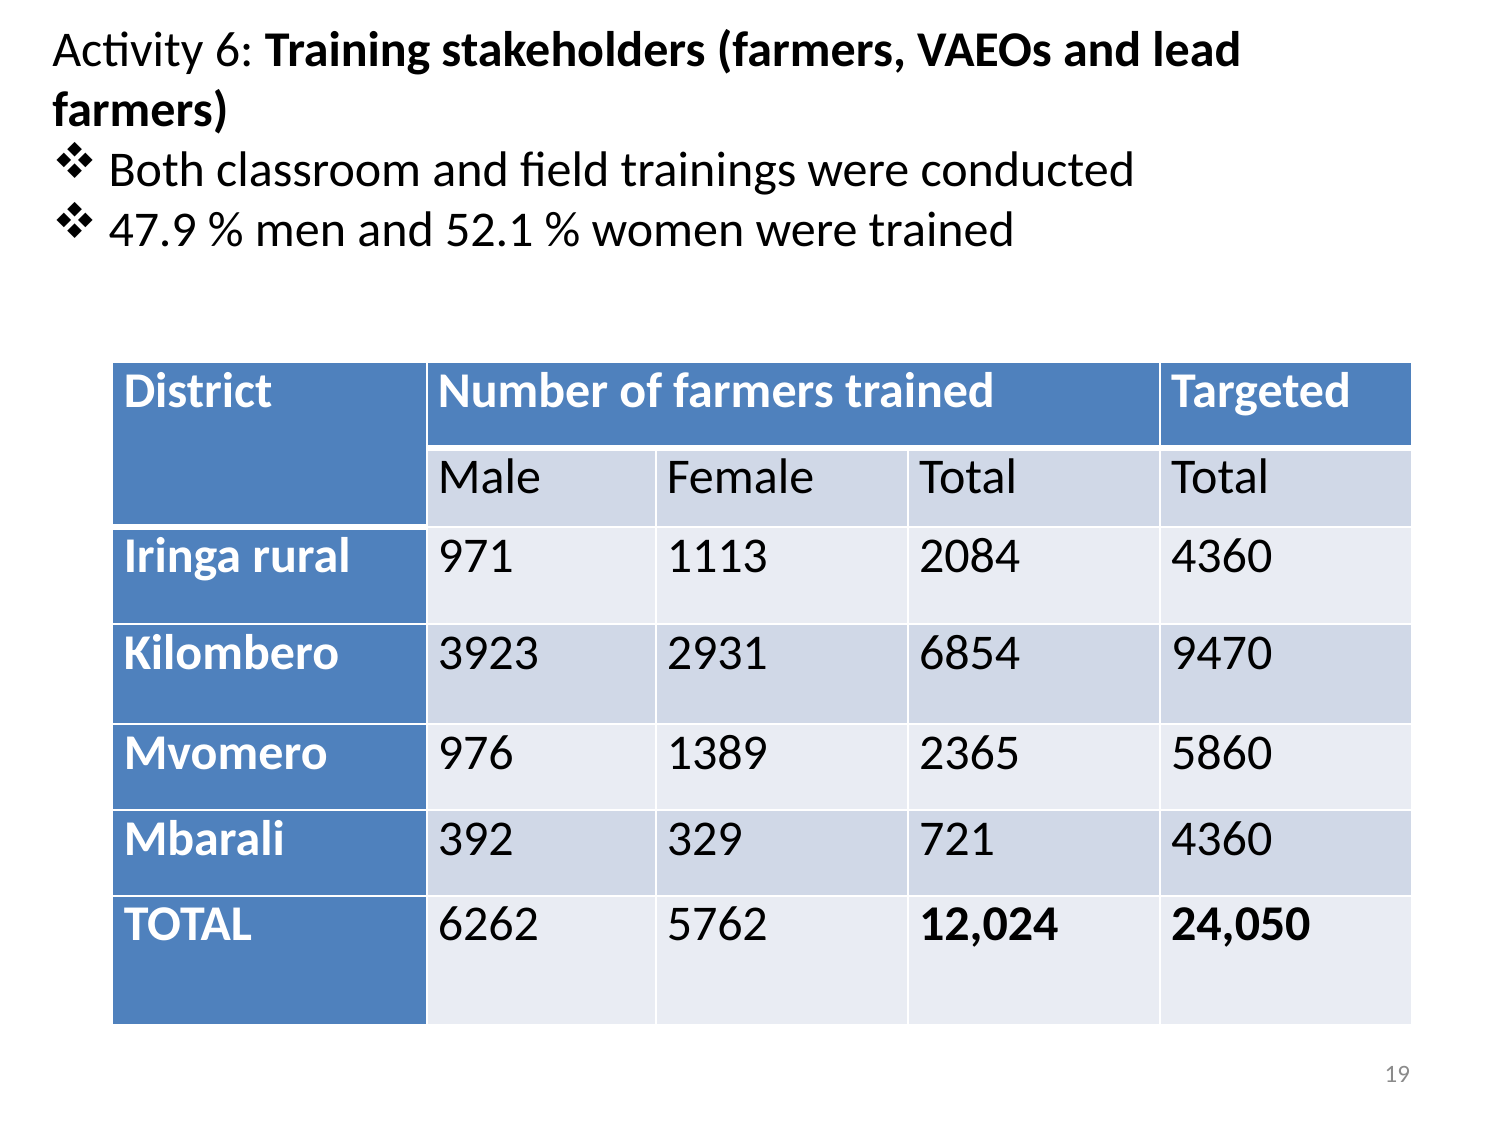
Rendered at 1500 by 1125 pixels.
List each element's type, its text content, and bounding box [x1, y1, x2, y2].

table_cell Total [909, 451, 1159, 526]
table_cell TOTAL [113, 897, 426, 1024]
table_cell 392 [428, 811, 655, 895]
table_cell 2931 [657, 625, 907, 723]
table_cell 2365 [909, 725, 1159, 809]
table_cell 5762 [657, 897, 907, 1024]
table_cell 721 [909, 811, 1159, 895]
slide_number 19 [1074, 1042, 1425, 1103]
table_cell Female [657, 451, 907, 526]
table_cell 24,050 [1161, 897, 1411, 1024]
table_cell 329 [657, 811, 907, 895]
table_header Number of farmers trained [428, 363, 1159, 445]
table_cell 2084 [909, 528, 1159, 623]
table_cell 12,024 [909, 897, 1159, 1024]
table_cell Mvomero [113, 725, 426, 809]
table_cell 6854 [909, 625, 1159, 723]
table_cell Iringa rural [113, 530, 426, 623]
table_cell Total [1161, 451, 1411, 526]
table_cell 971 [428, 528, 655, 623]
table_cell 4360 [1161, 811, 1411, 895]
table_header Targeted [1161, 363, 1411, 445]
table_cell 4360 [1161, 528, 1411, 623]
table_cell 3923 [428, 625, 655, 723]
table_cell Male [428, 451, 655, 526]
table_cell 1389 [657, 725, 907, 809]
table_header District [113, 363, 426, 524]
text_box Activity 6: Training stakeholders (farmers, VAEOs and lead farmers) Both classroom and field trainings were conducted 47.9 % men and 52.1 % women were trained [37, 9, 1413, 265]
table_cell 5860 [1161, 725, 1411, 809]
table_cell 1113 [657, 528, 907, 623]
table_cell 9470 [1161, 625, 1411, 723]
table_cell Mbarali [113, 811, 426, 895]
table_cell Kilombero [113, 625, 426, 723]
table_cell 976 [428, 725, 655, 809]
table_cell 6262 [428, 897, 655, 1024]
